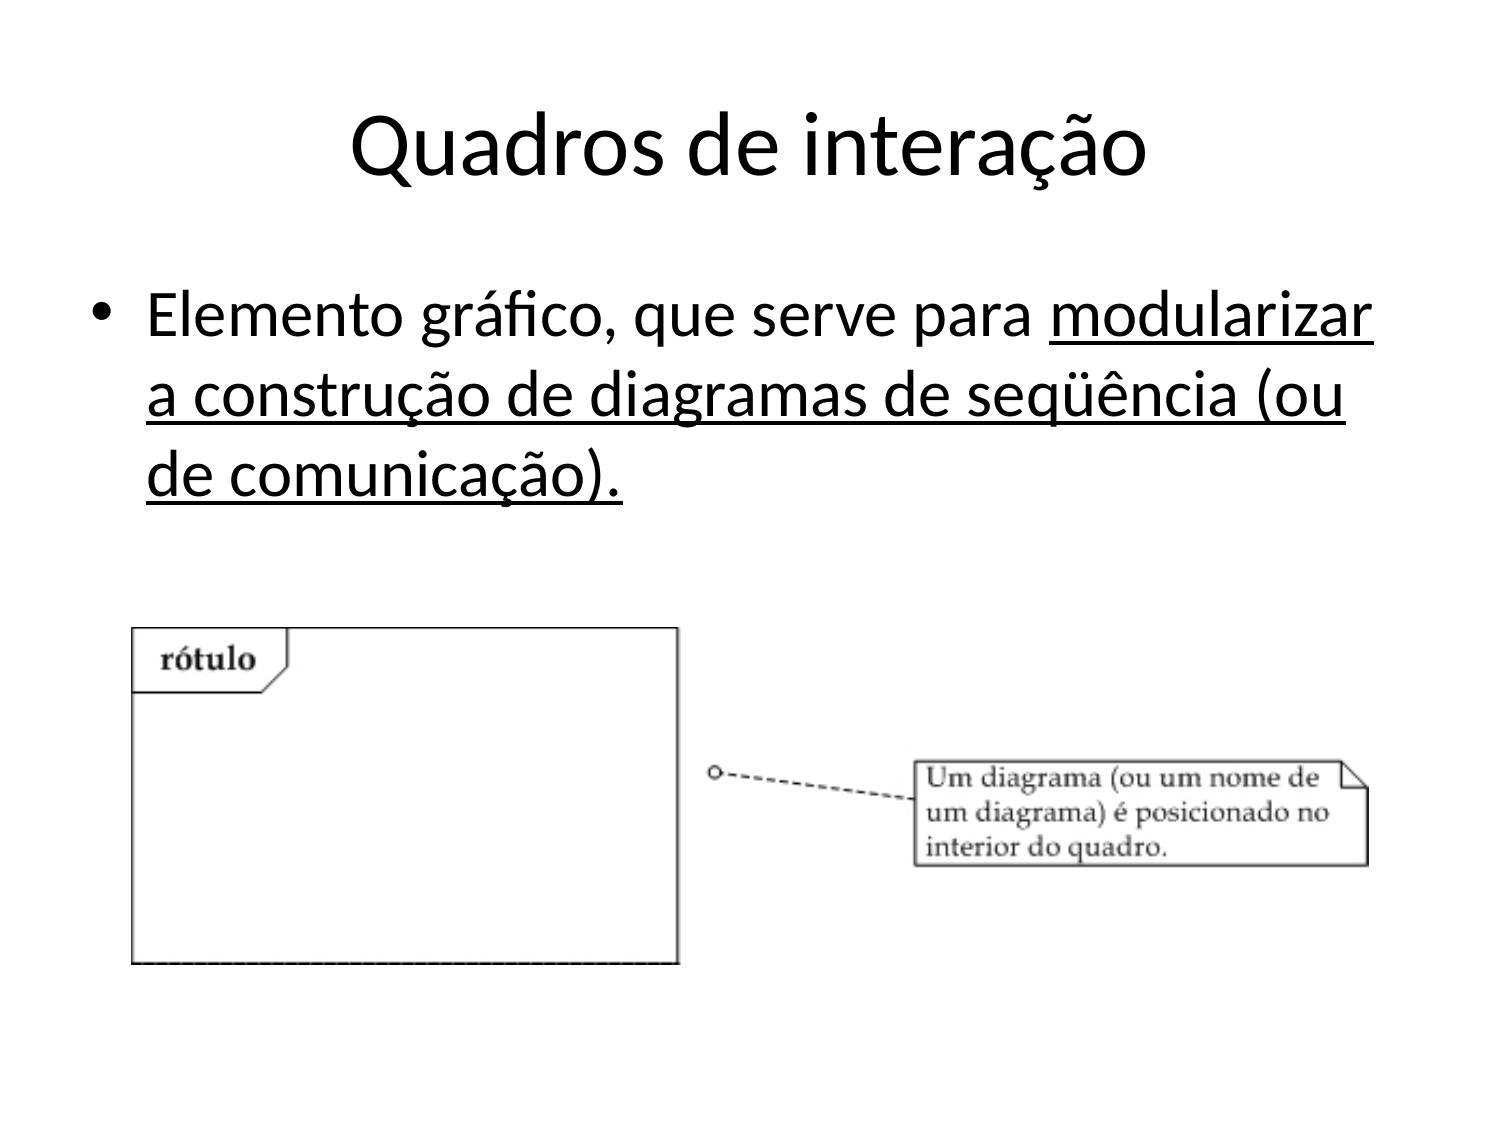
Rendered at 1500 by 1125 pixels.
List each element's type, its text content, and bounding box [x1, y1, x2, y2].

title Quadros de interação [75, 45, 1425, 233]
list Elemento gráfico, que serve para modularizar a construção de diagramas de seqüência (ou de comunicação). [75, 262, 1425, 1005]
picture [131, 627, 1369, 965]
